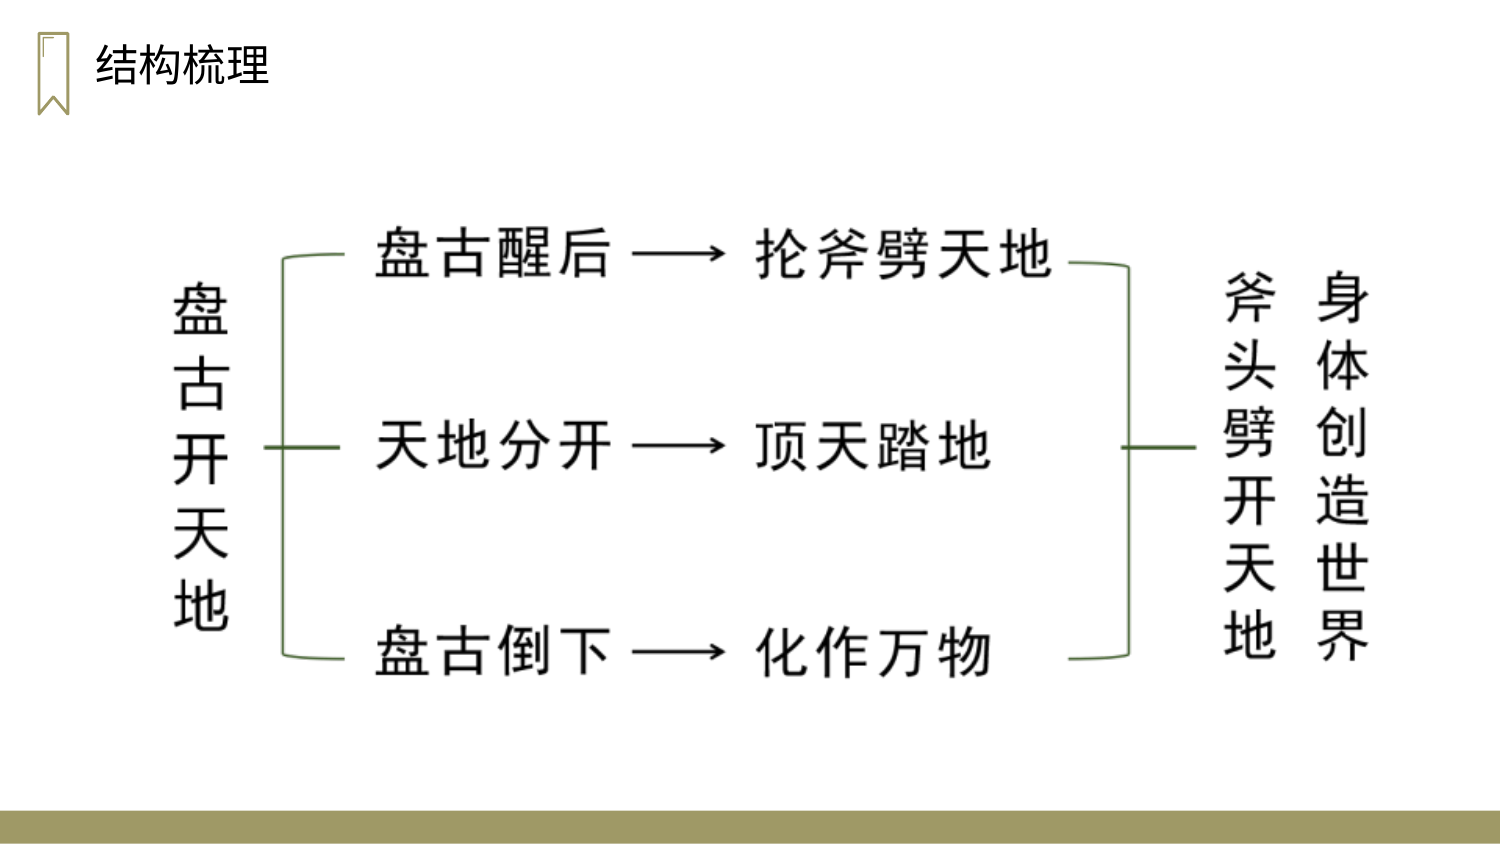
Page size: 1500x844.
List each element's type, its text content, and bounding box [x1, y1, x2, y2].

picture [162, 214, 1402, 694]
text_box 结构梳理 [83, 32, 282, 96]
